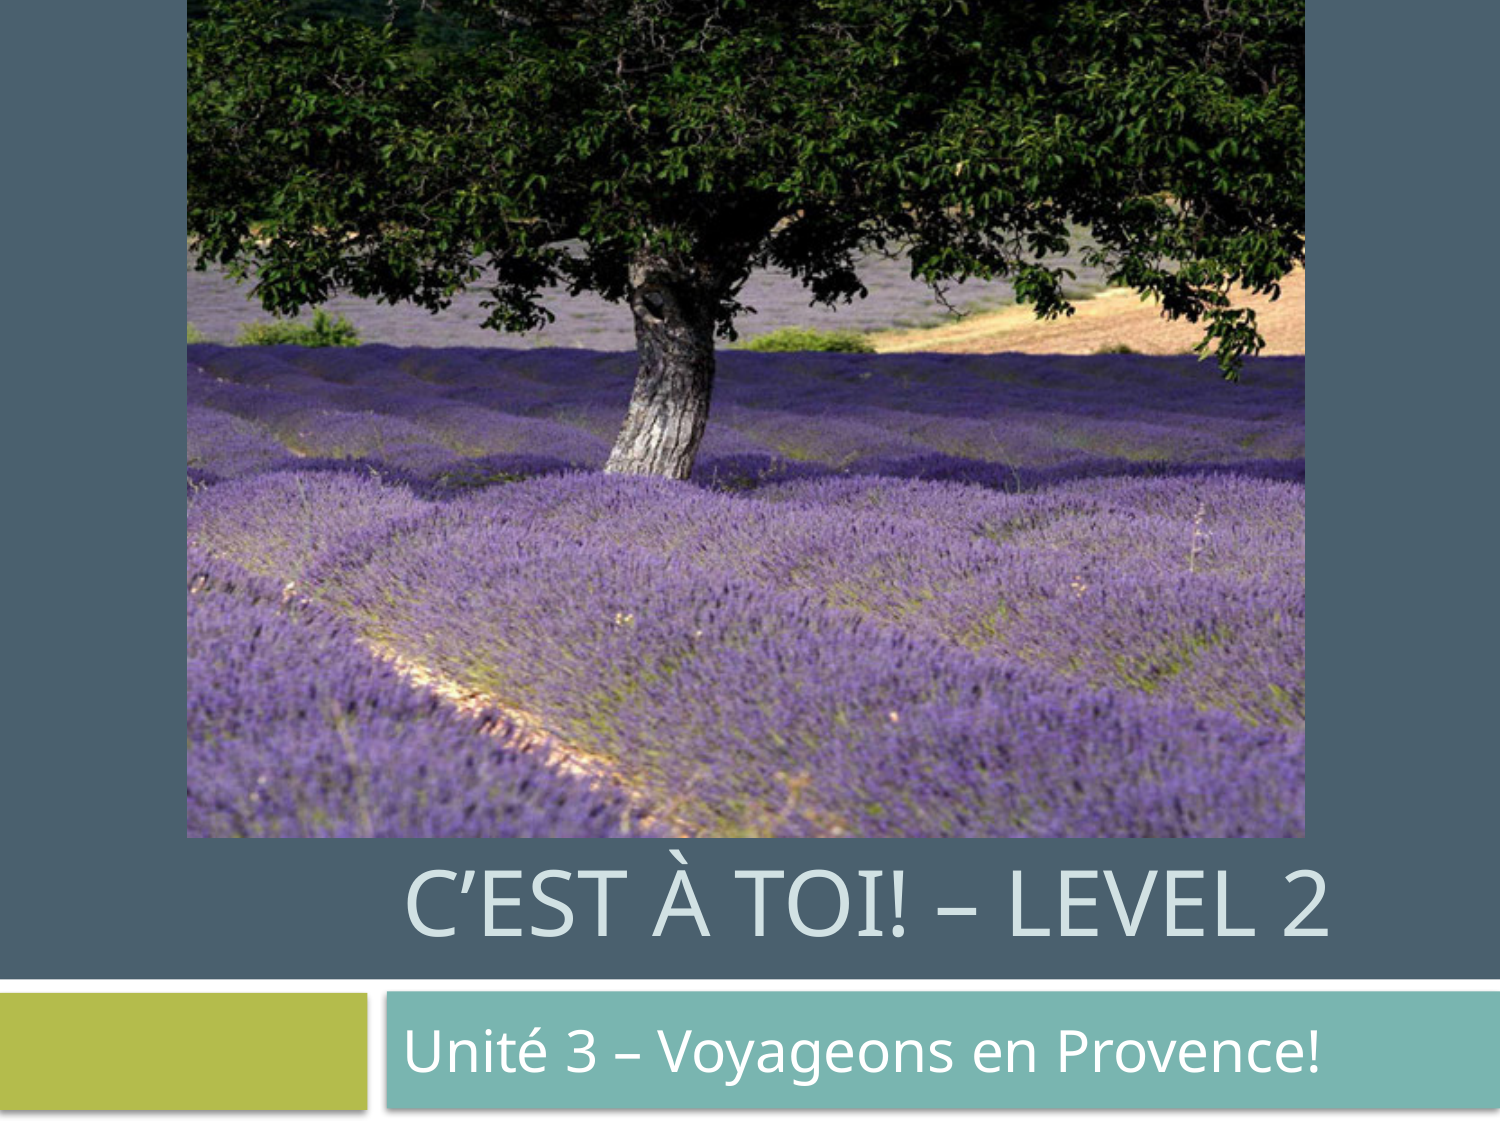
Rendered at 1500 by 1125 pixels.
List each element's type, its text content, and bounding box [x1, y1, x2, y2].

picture [187, 0, 1305, 838]
title C’est à toi! – Level 2 [387, 762, 1450, 963]
subtitle Unité 3 – Voyageons en Provence! [387, 992, 1457, 1105]
